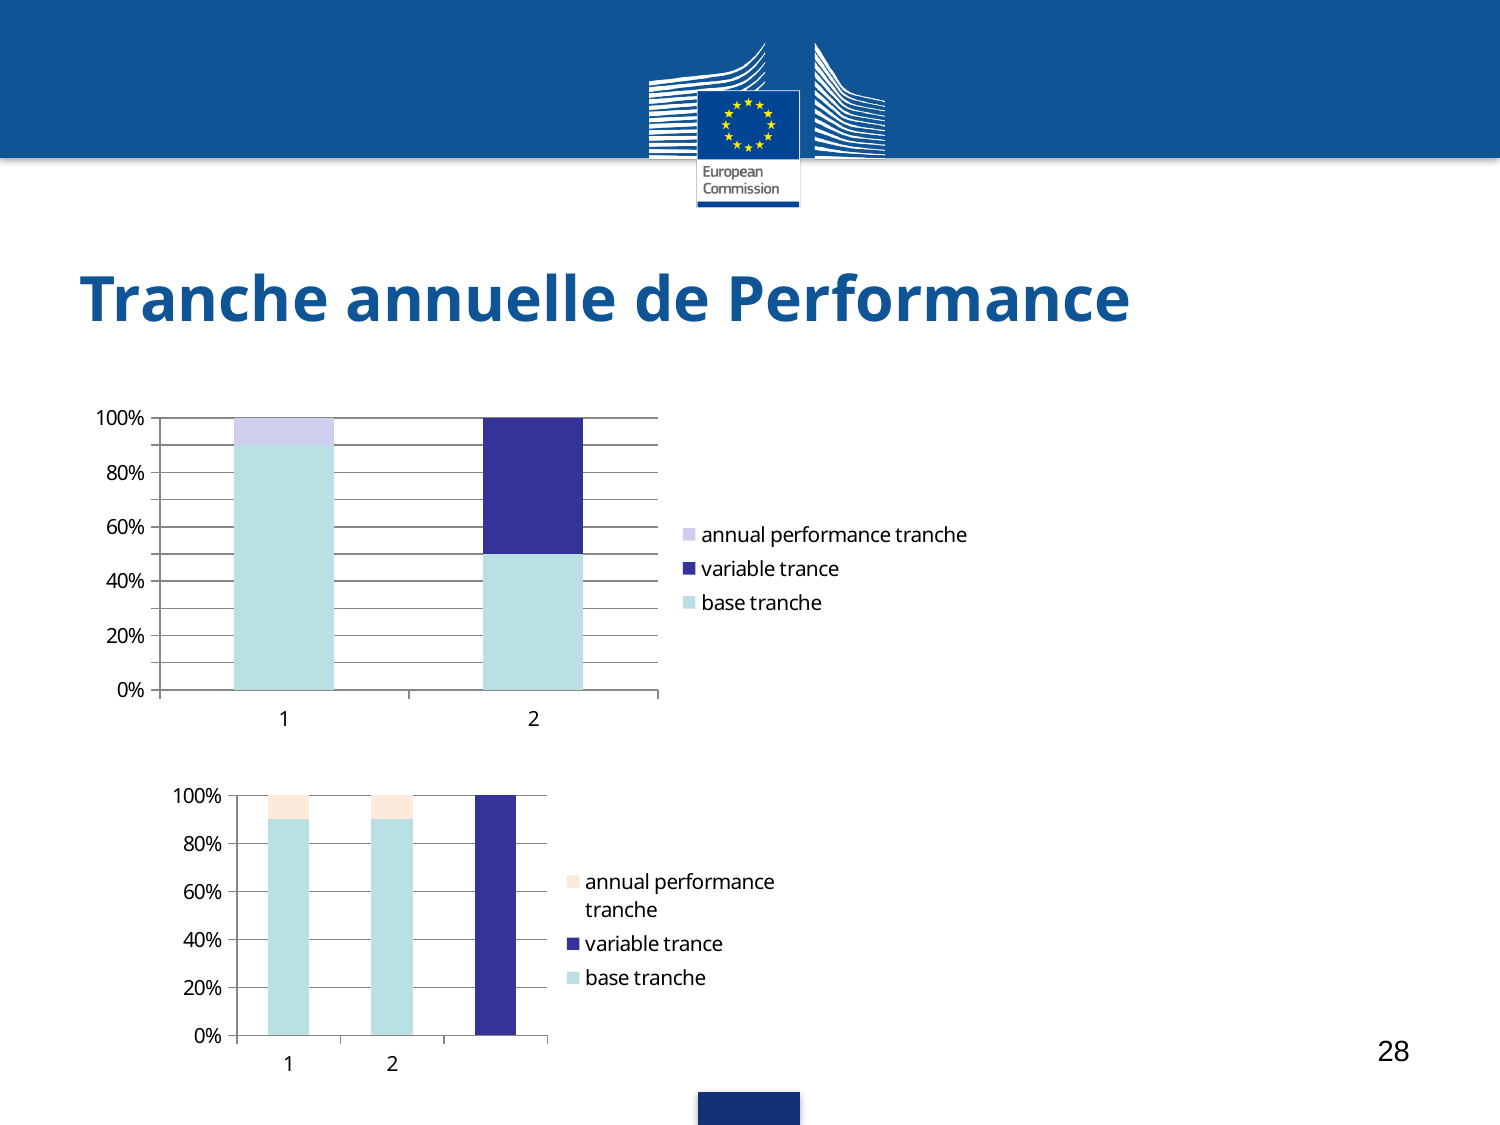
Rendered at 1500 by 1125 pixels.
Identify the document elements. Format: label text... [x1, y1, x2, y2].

chart [159, 774, 794, 1085]
chart [76, 396, 987, 740]
slide_number 28 [1074, 1024, 1425, 1103]
title Tranche annuelle de Performance [64, 219, 1416, 374]
picture [649, 42, 885, 208]
